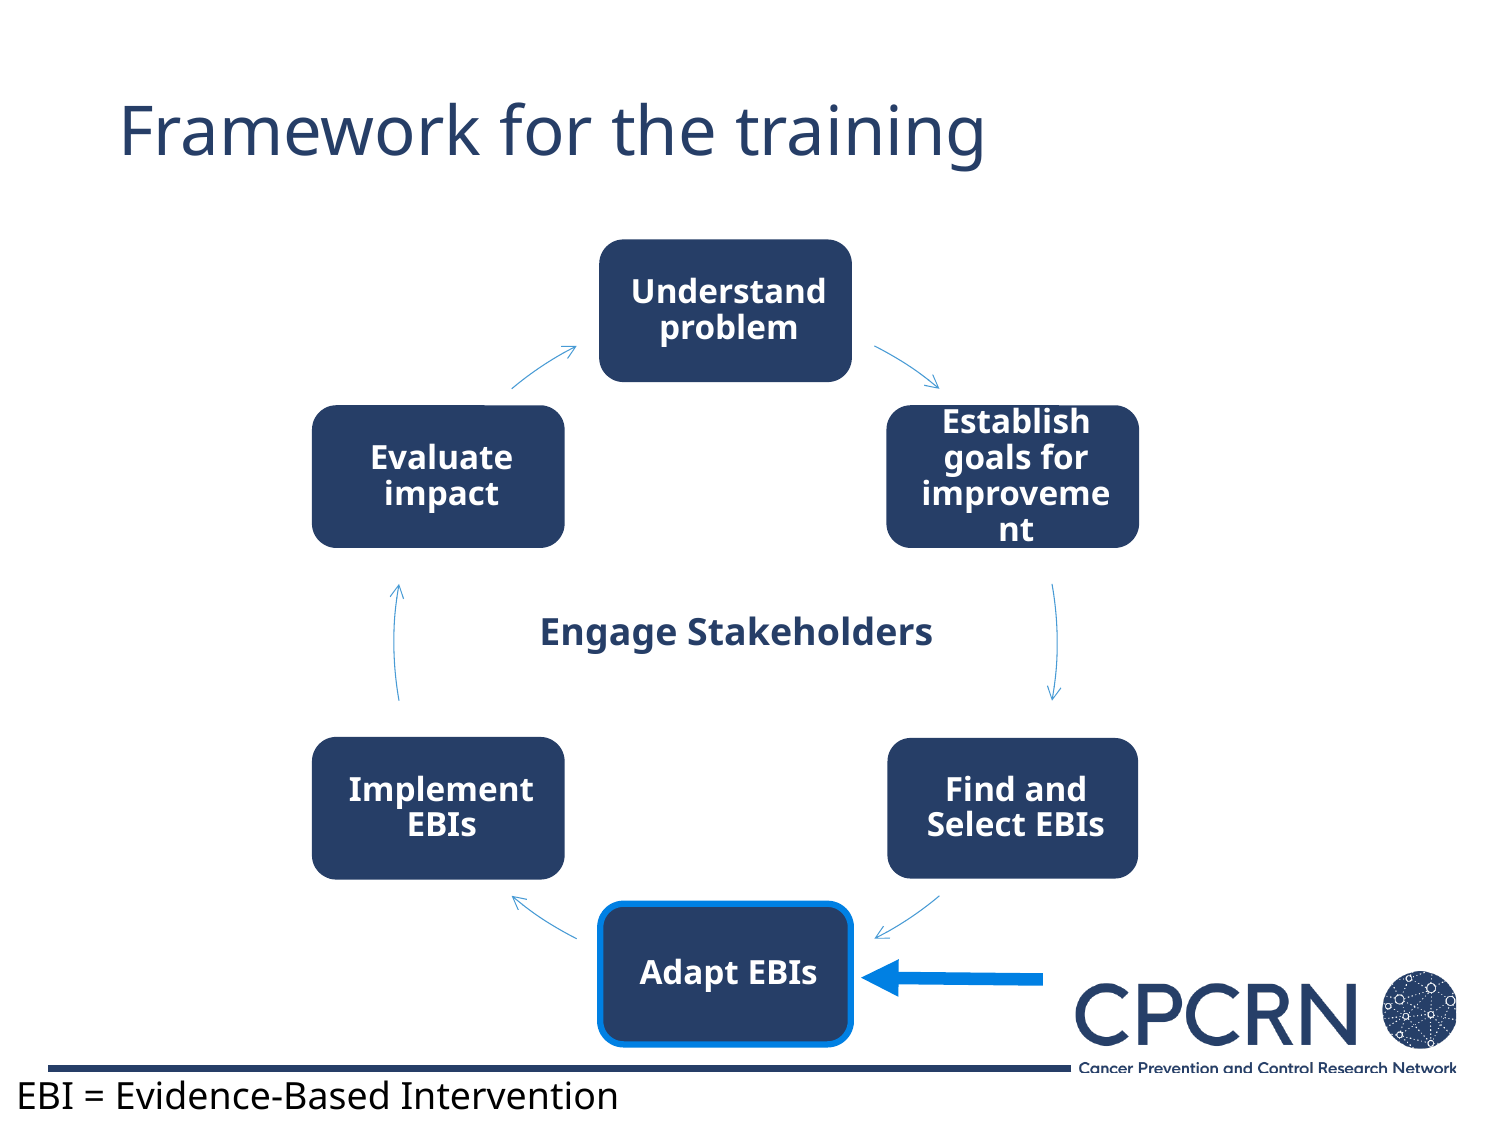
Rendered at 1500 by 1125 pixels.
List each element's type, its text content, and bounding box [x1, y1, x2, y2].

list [0, 240, 1500, 1045]
title Framework for the training [103, 46, 1397, 221]
text_box EBI = Evidence-Based Intervention [1, 1064, 635, 1125]
